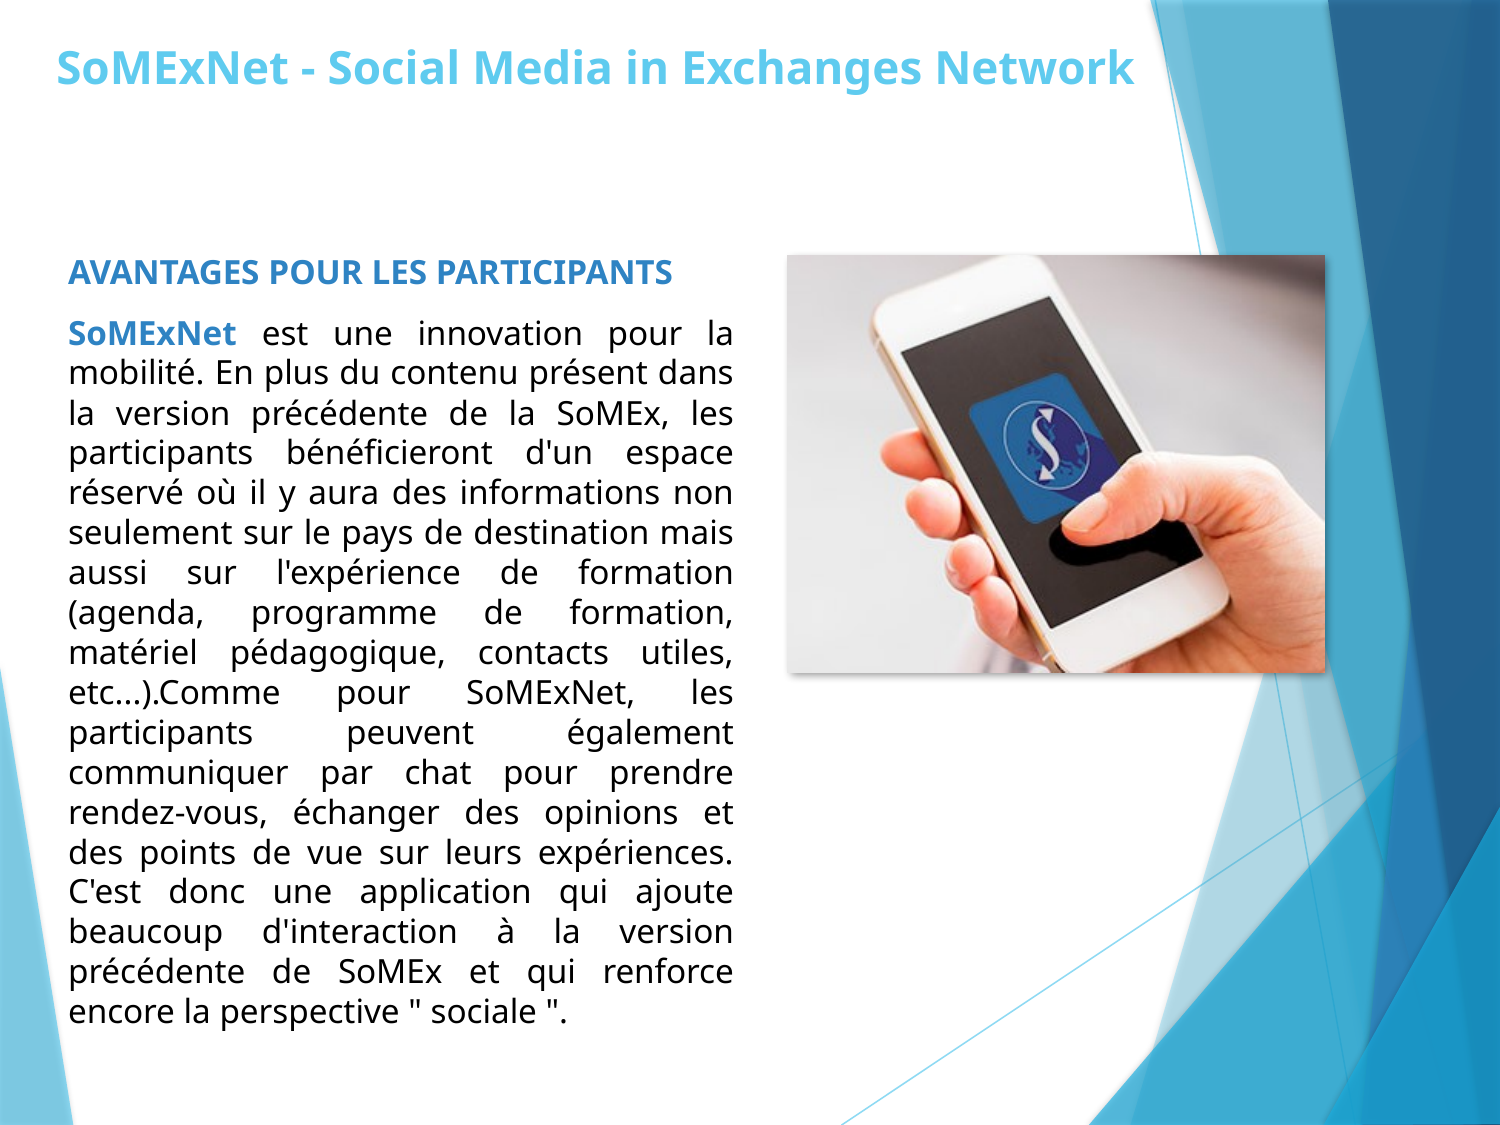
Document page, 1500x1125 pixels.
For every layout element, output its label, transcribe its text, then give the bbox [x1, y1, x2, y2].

title SoMExNet - Social Media in Exchanges Network [41, 30, 1415, 114]
picture [787, 254, 1325, 673]
list AVANTAGES POUR LES PARTICIPANTS SoMExNet est une innovation pour la mobilité. En plus du contenu présent dans la version précédente de la SoMEx, les participants bénéficieront d'un espace réservé où il y aura des informations non seulement sur le pays de destination mais aussi sur l'expérience de formation (agenda, programme de formation, matériel pédagogique, contacts utiles, etc...).Comme pour SoMExNet, les participants peuvent également communiquer par chat pour prendre rendez-vous, échanger des opinions et des points de vue sur leurs expériences. C'est donc une application qui ajoute beaucoup d'interaction à la version précédente de SoMEx et qui renforce encore la perspective " sociale ". [53, 243, 750, 1094]
